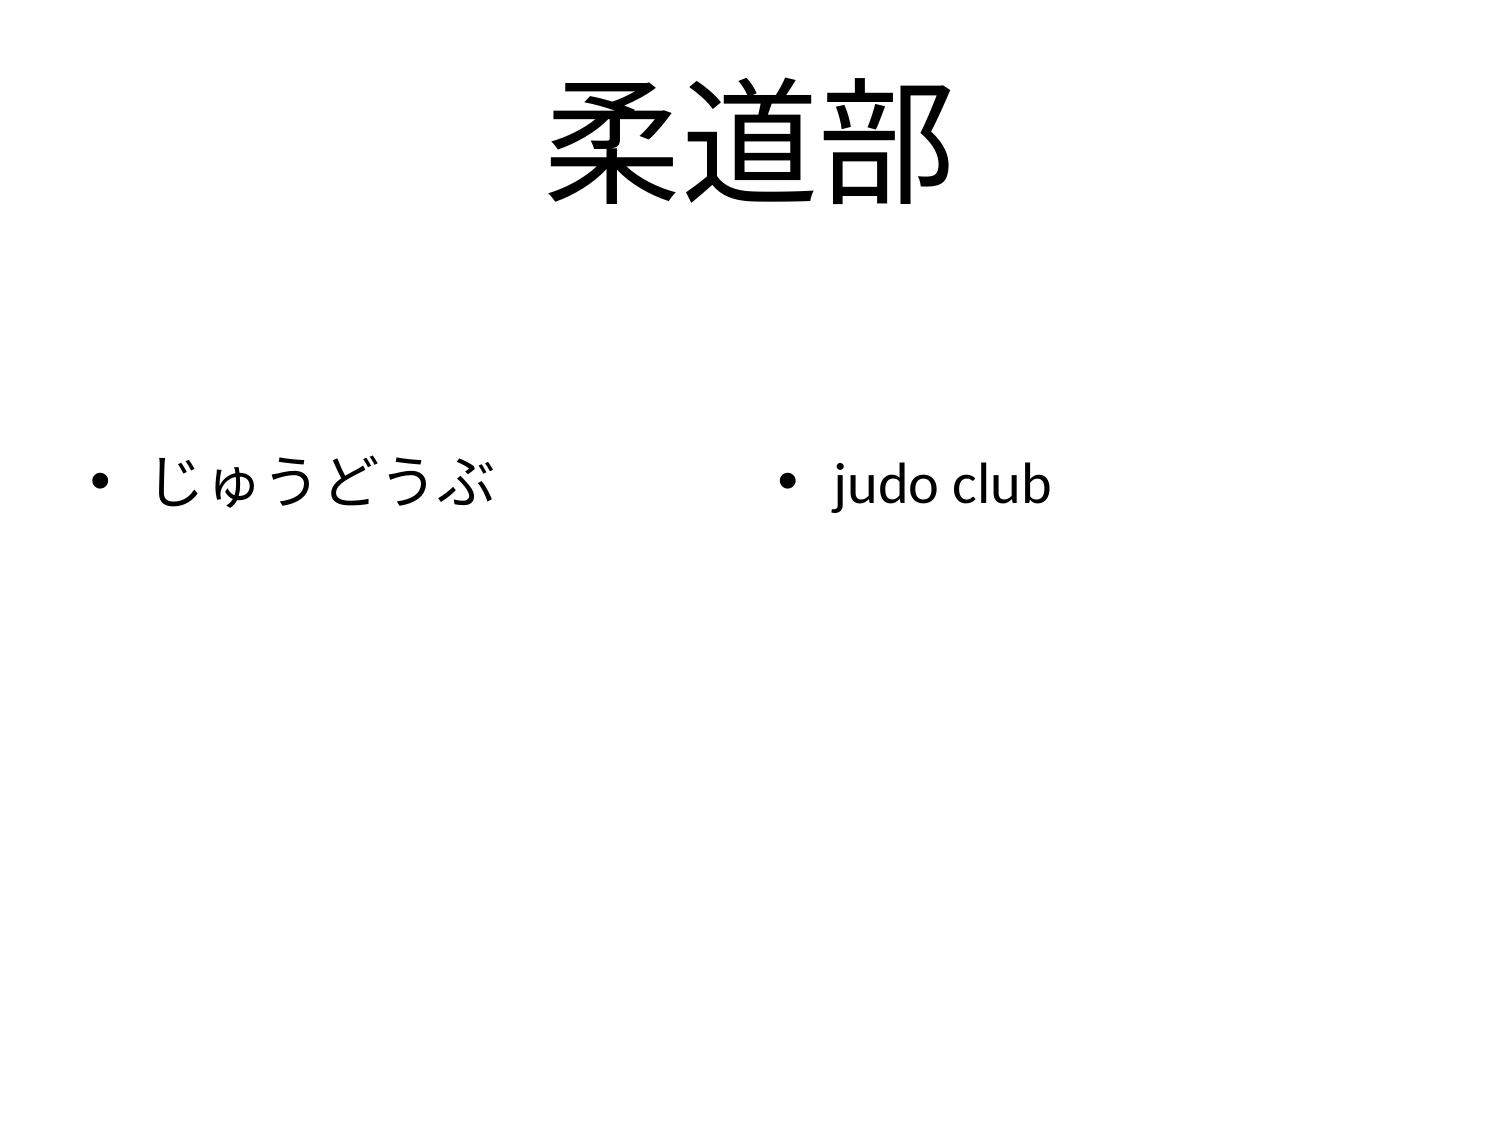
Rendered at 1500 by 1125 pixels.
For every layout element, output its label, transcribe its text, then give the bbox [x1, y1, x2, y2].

list judo club [762, 437, 1426, 1006]
list じゅうどうぶ [74, 437, 738, 1006]
title 柔道部 [74, 44, 1426, 233]
